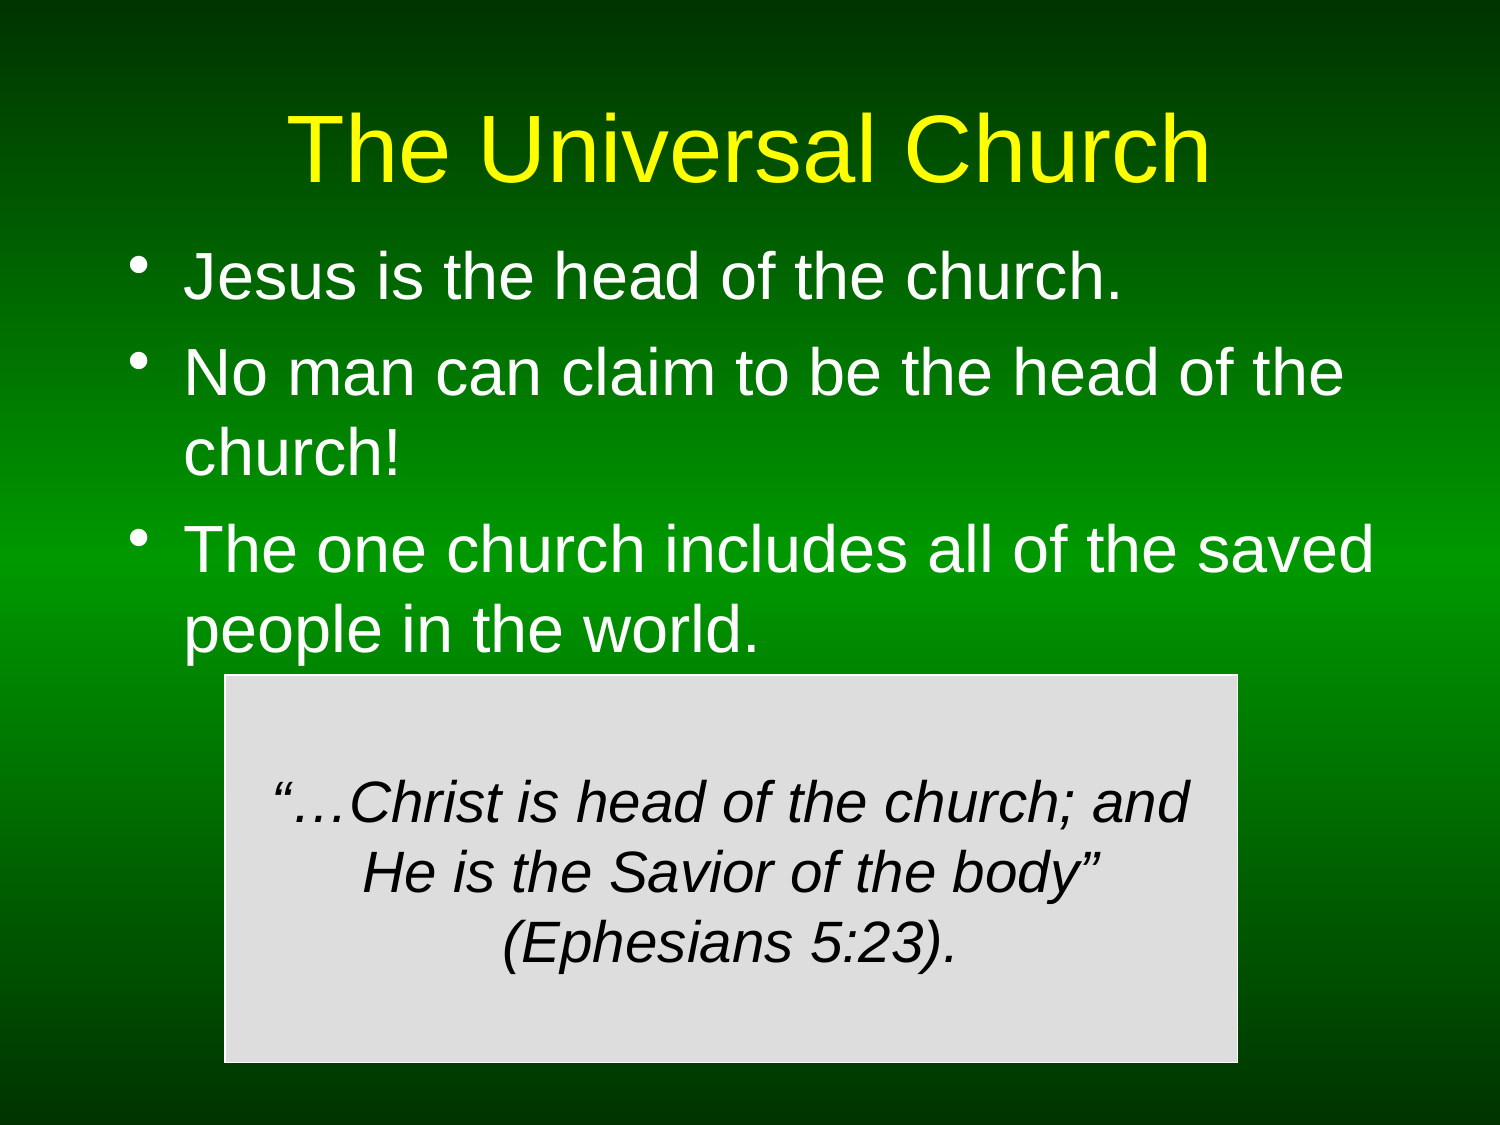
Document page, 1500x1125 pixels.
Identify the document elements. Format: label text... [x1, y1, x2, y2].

text_box “…Christ is head of the church; and He is the Savior of the body” (Ephesians 5:23). [225, 674, 1238, 1063]
list Jesus is the head of the church. No man can claim to be the head of the church! The one church includes all of the saved people in the world. [112, 224, 1463, 1000]
title The Universal Church [37, 50, 1463, 238]
